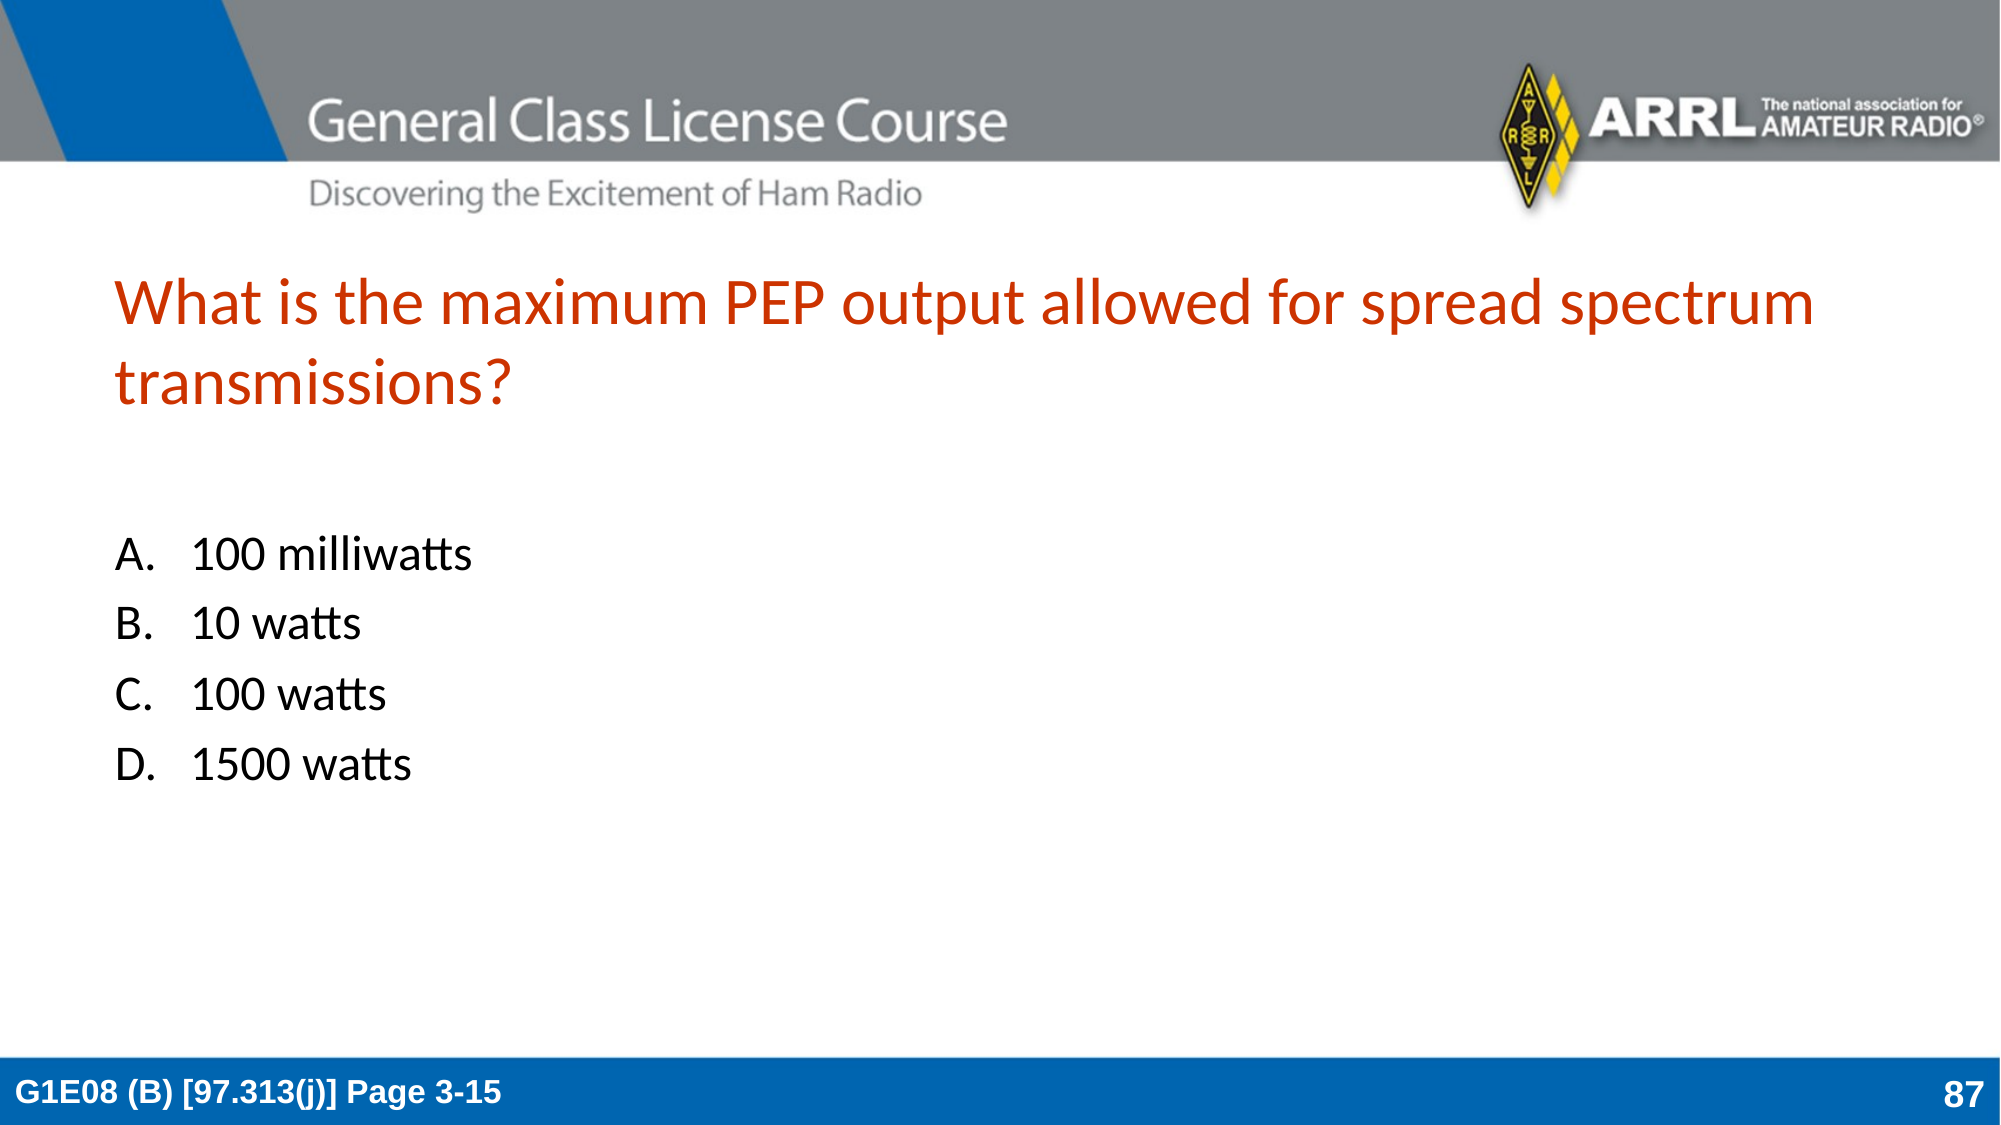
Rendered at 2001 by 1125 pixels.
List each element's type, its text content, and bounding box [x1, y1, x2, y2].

list 100 milliwatts 10 watts 100 watts 1500 watts [99, 512, 1900, 1005]
picture [0, 0, 2001, 1125]
title What is the maximum PEP output allowed for spread spectrum transmissions? [99, 249, 1900, 388]
text_box 87 [1875, 1062, 2000, 1123]
text_box G1E08 (B) [97.313(j)] Page 3-15 [0, 1062, 1313, 1118]
